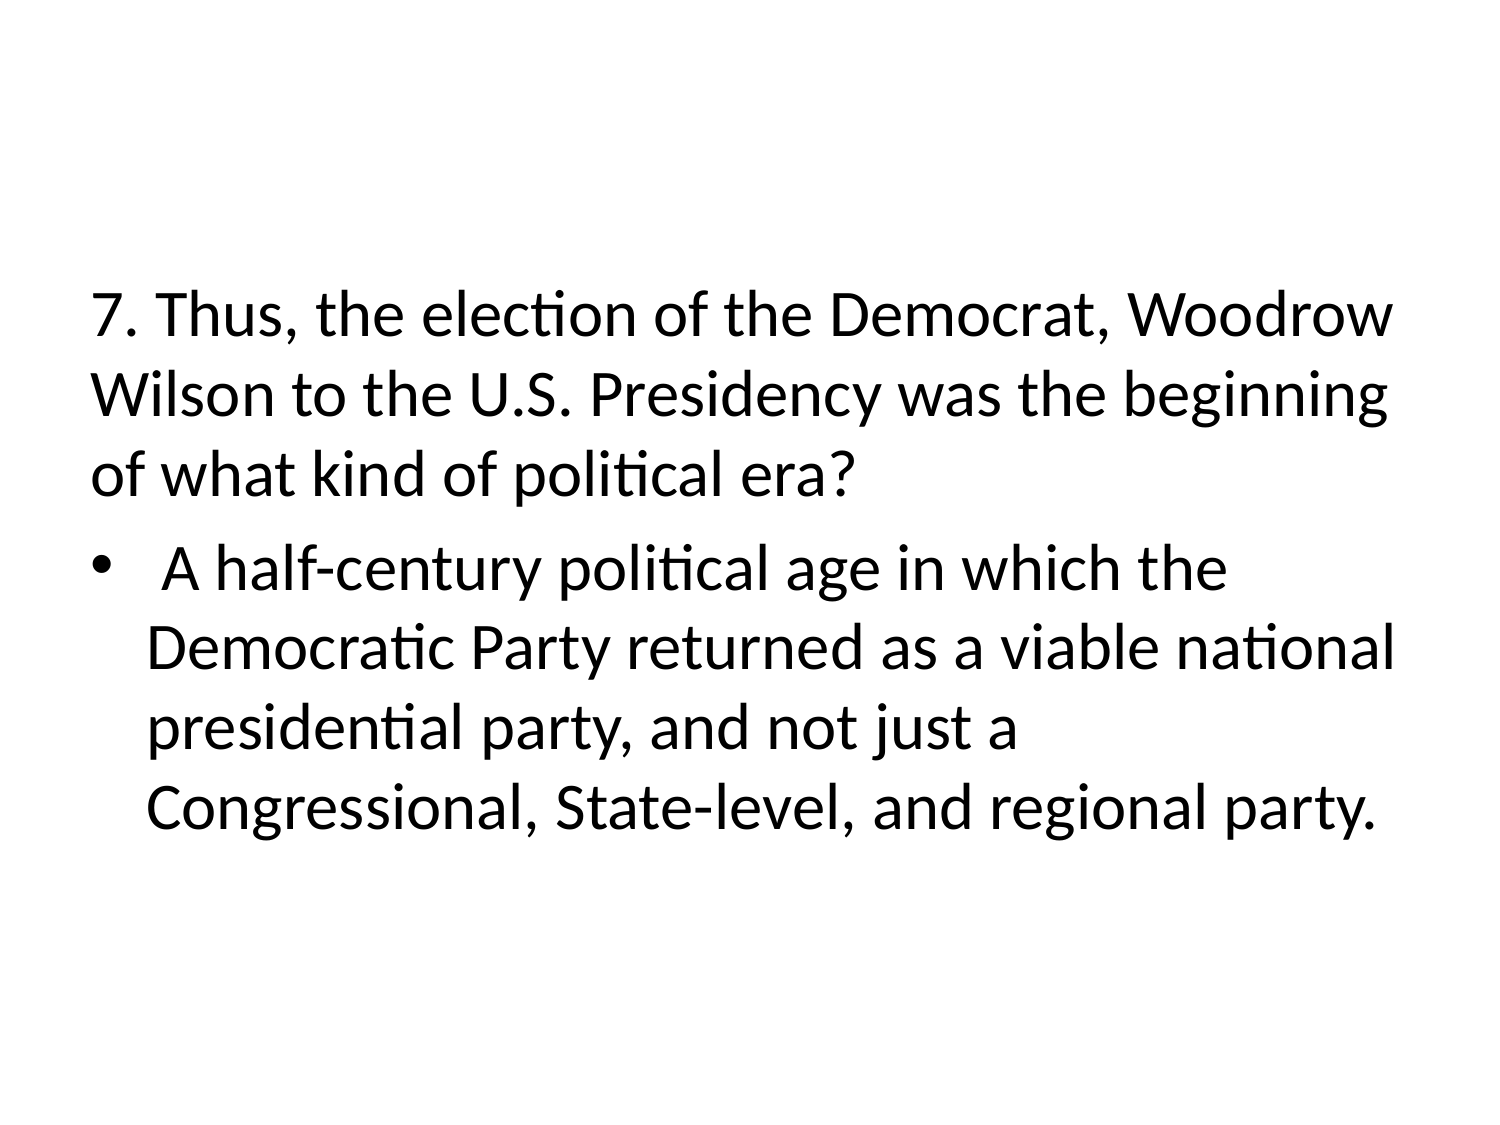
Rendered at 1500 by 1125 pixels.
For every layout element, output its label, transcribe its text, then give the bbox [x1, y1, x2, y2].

list 7. Thus, the election of the Democrat, Woodrow Wilson to the U.S. Presidency was the beginning of what kind of political era? A half-century political age in which the Democratic Party returned as a viable national presidential party, and not just a Congressional, State-level, and regional party. [75, 262, 1425, 1005]
